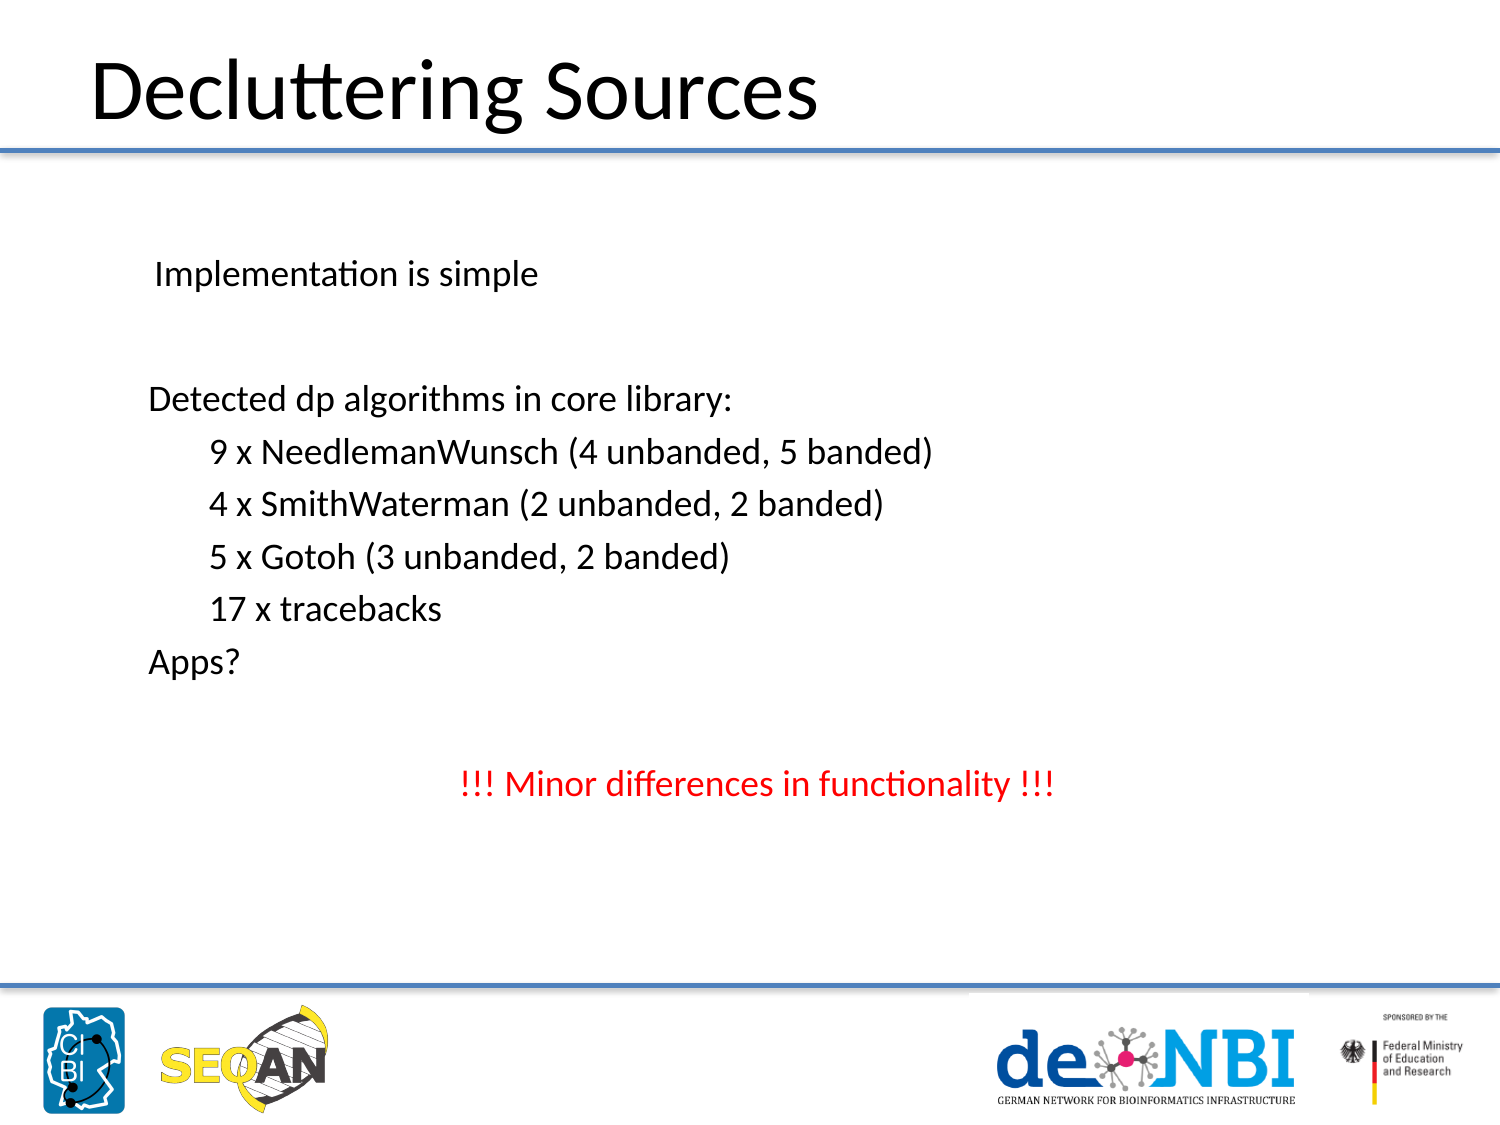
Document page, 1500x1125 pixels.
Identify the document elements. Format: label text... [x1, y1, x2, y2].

text_box !!! Minor differences in functionality !!! [444, 751, 1105, 812]
picture [48, 1010, 120, 1109]
picture [141, 1002, 332, 1121]
text_box Implementation is simple [139, 242, 1174, 302]
picture [969, 993, 1309, 1122]
list Detected dp algorithms in core library: 9 x NeedlemanWunsch (4 unbanded, 5 banded) 4 x SmithWaterman (2 unbanded, 2 banded) 5 x Gotoh (3 unbanded, 2 banded) 17 x tracebacks Apps? [75, 366, 1425, 714]
title Decluttering Sources [75, 25, 1425, 145]
